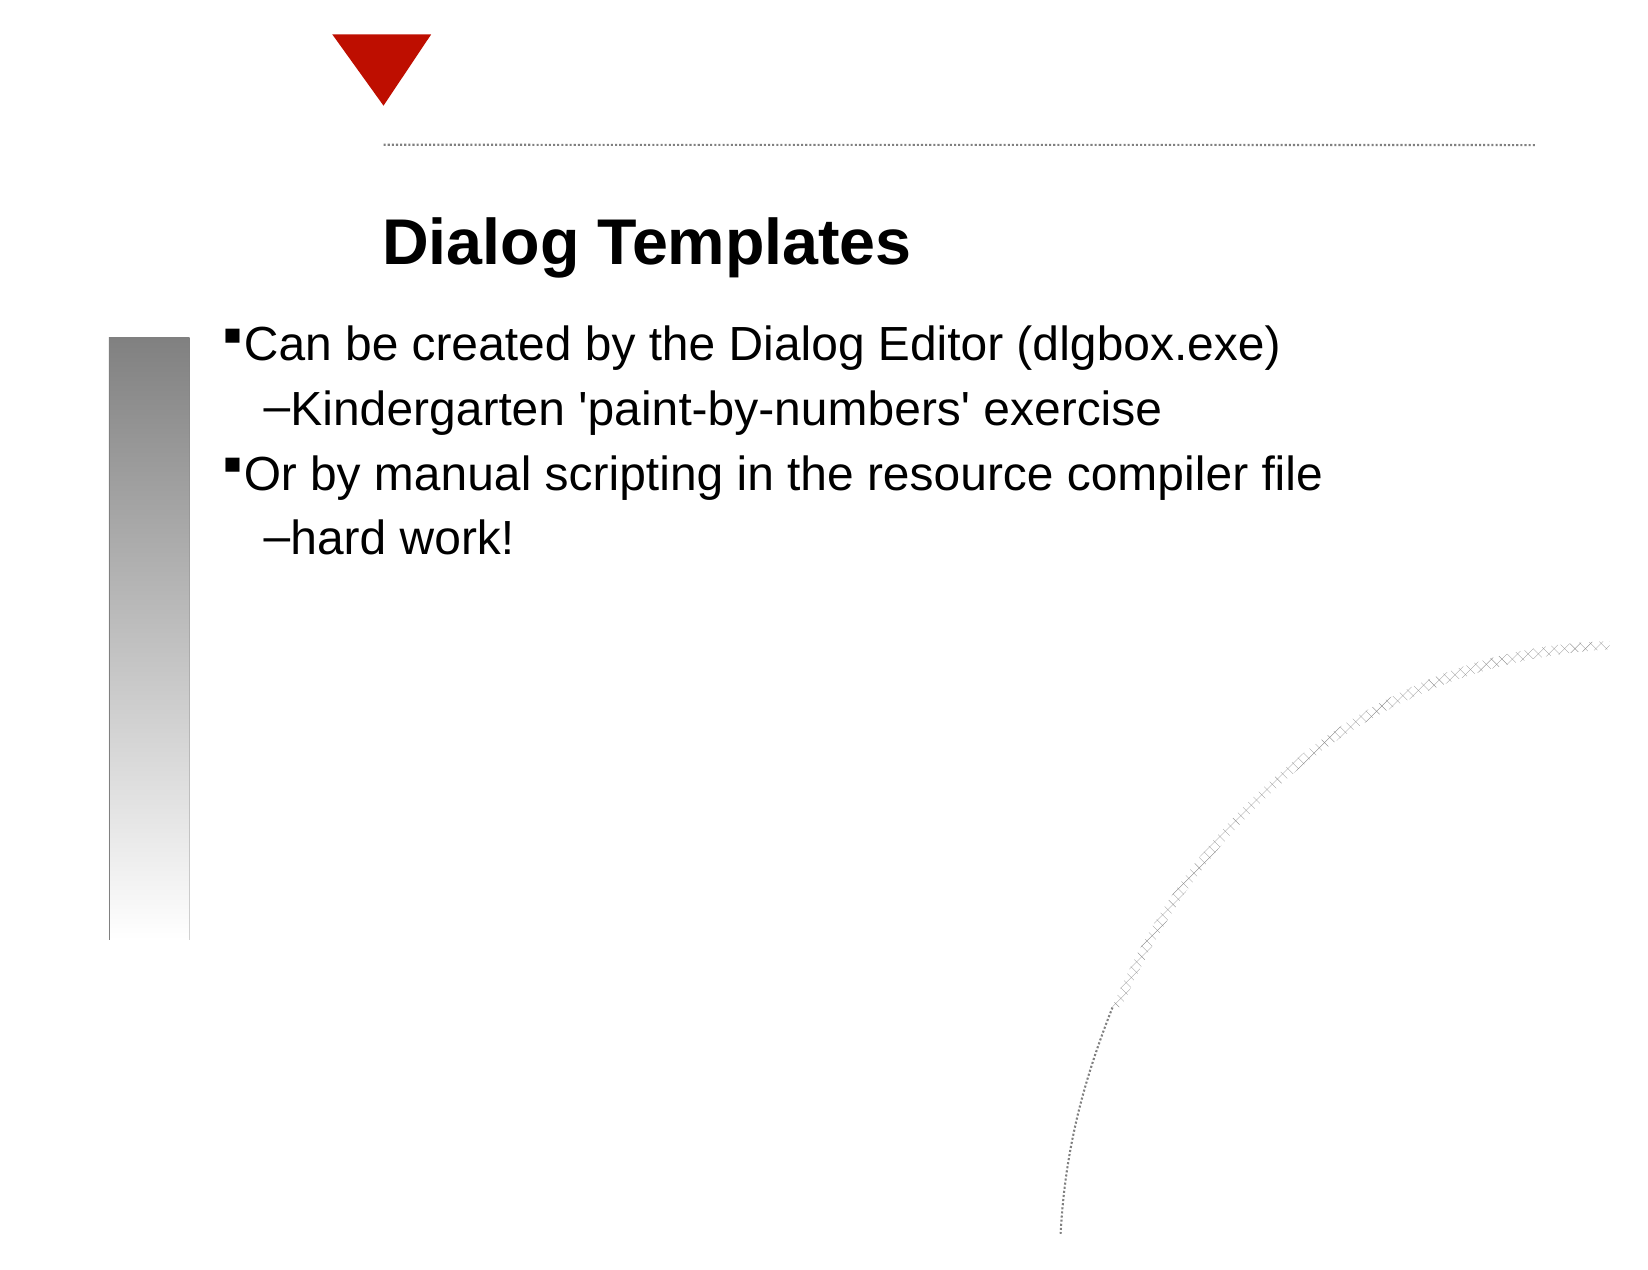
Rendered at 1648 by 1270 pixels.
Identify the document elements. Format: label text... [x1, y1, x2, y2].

text_box Can be created by the Dialog Editor (dlgbox.exe) Kindergarten 'paint-by-numbers' exercise Or by manual scripting in the resource compiler file hard work! [221, 312, 1532, 565]
text_box Dialog Templates [382, 199, 1539, 278]
